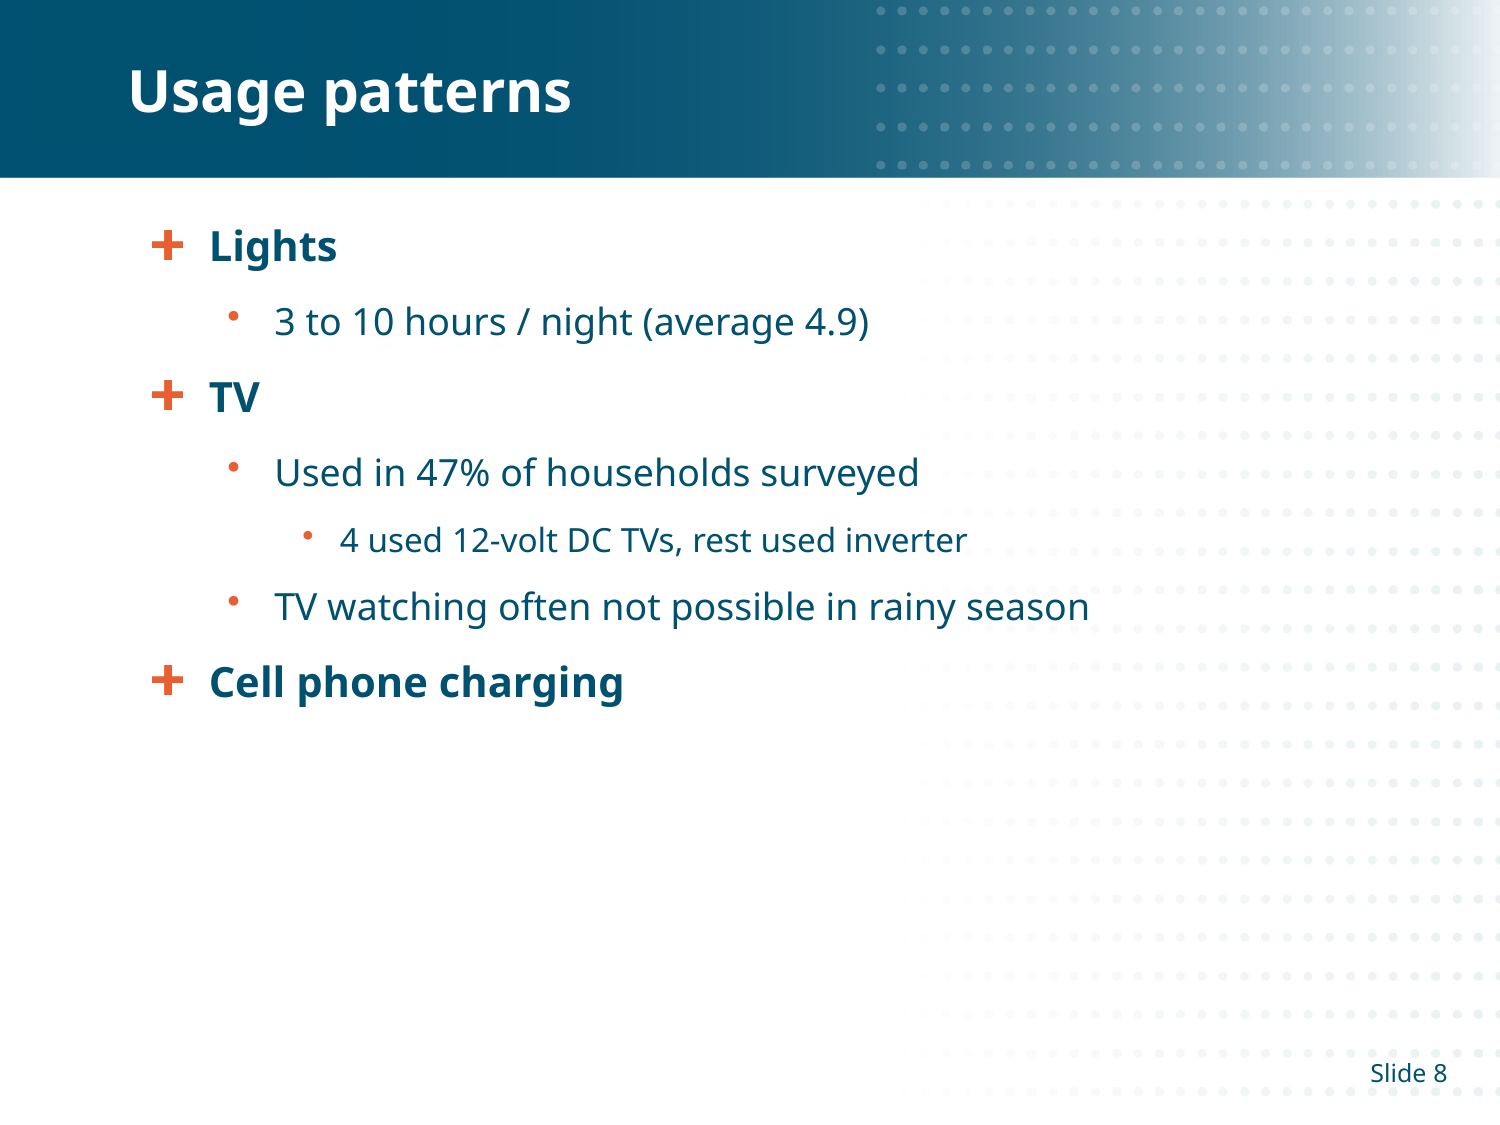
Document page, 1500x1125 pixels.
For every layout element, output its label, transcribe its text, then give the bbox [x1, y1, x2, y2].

picture [0, 0, 1500, 1125]
slide_number 8 [1112, 1049, 1463, 1125]
title Usage patterns [112, 0, 1300, 184]
list Lights 3 to 10 hours / night (average 4.9) TV Used in 47% of households surveyed 4 used 12-volt DC TVs, rest used inverter TV watching often not possible in rainy season Cell phone charging [137, 212, 1438, 955]
